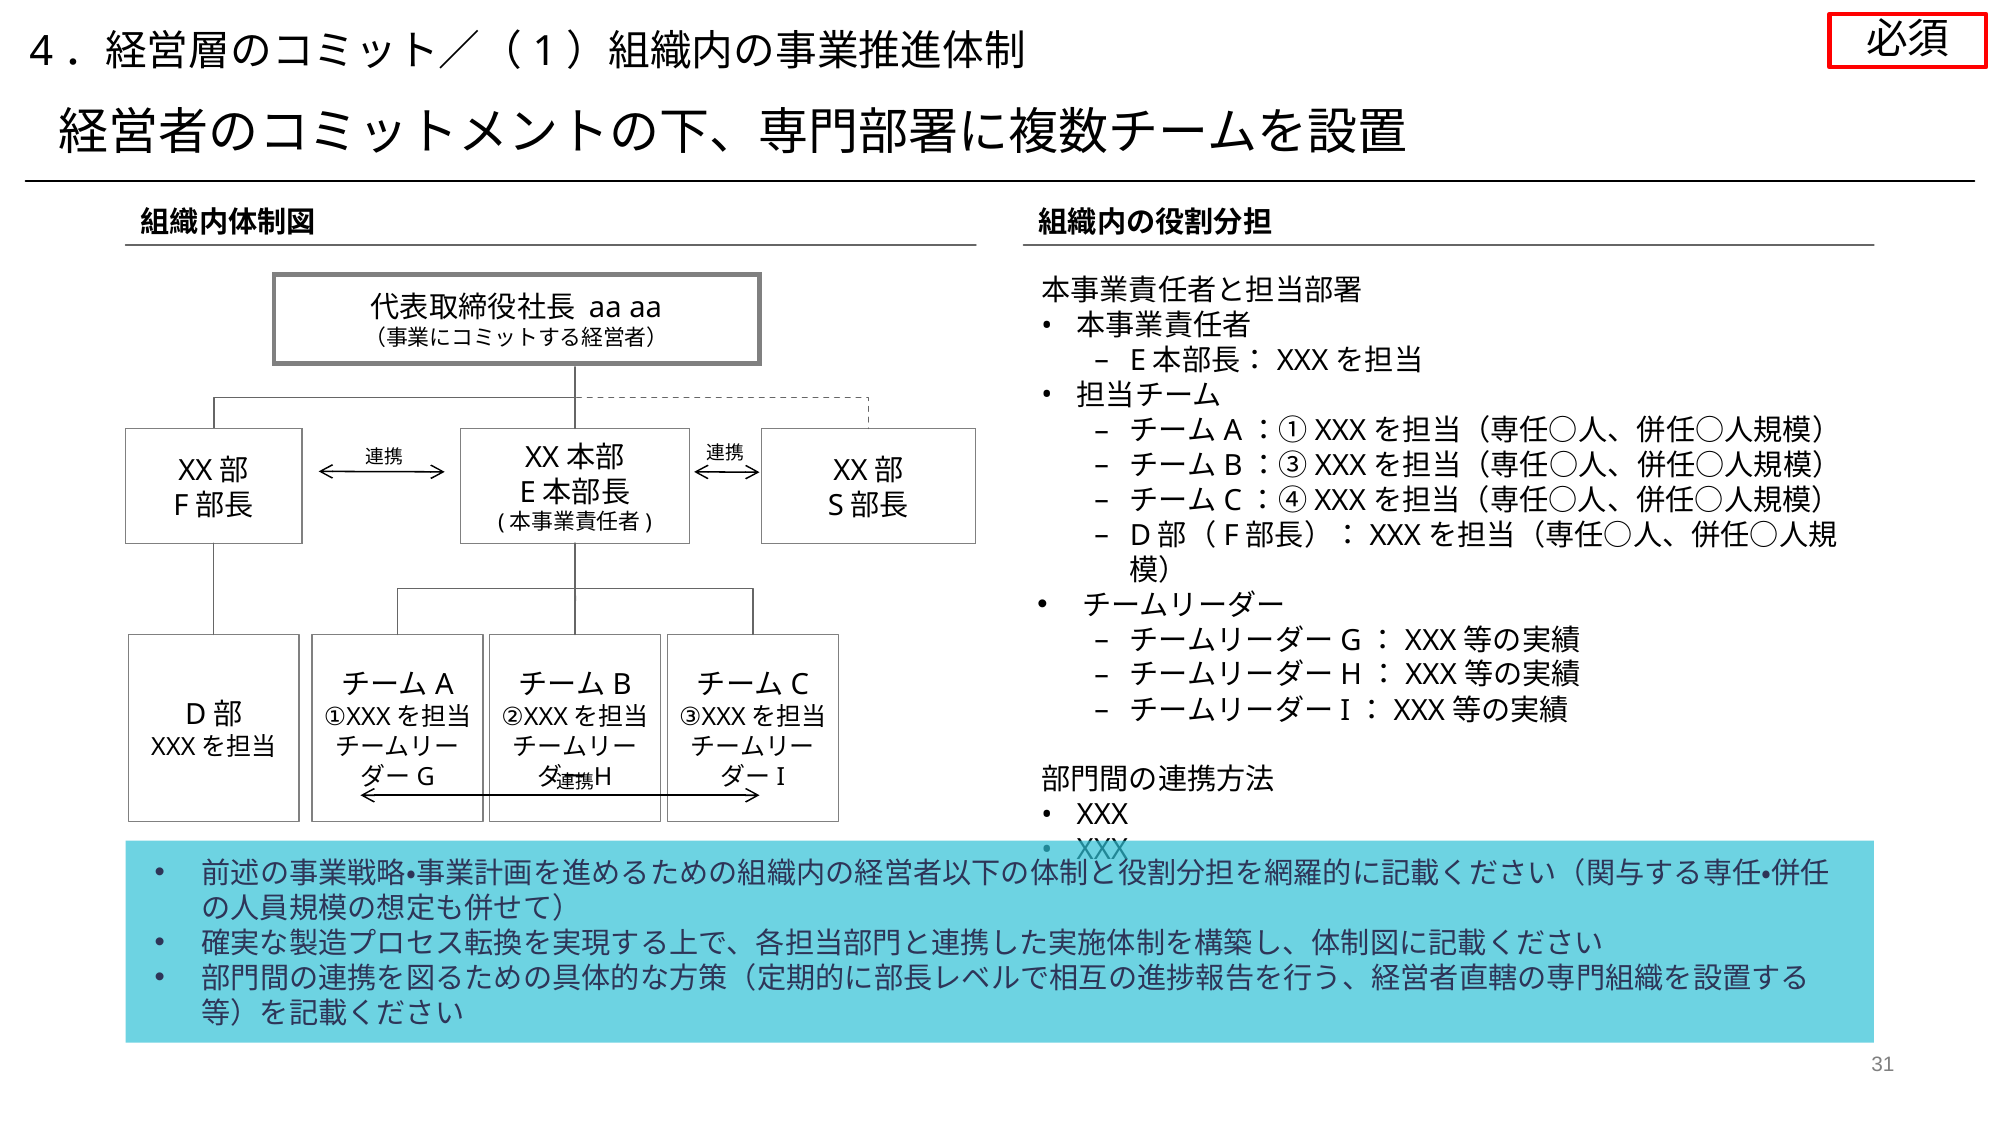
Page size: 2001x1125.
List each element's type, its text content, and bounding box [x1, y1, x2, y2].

text_box 4．経営層のコミット／（1）組織内の事業推進体制 [29, 29, 1823, 75]
text_box 経営者のコミットメントの下、専門部署に複数チームを設置 [59, 106, 1904, 161]
text_box 前述の事業戦略・事業計画を進めるための組織内の経営者以下の体制と役割分担を網羅的に記載ください（関与する専任・併任の人員規模の想定も併せて） 確実な製造プロセス転換を実現する上で、各担当部門と連携した実施体制を構築し、体制図に記載ください 部門間の連携を図るための具体的な方策（定期的に部長レベルで相互の進捗報告を行う、経営者直轄の専門組織を設置する等）を記載ください [125, 840, 1875, 1044]
text_box 必須 [1829, 13, 1986, 68]
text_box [1023, 197, 1875, 246]
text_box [125, 197, 977, 246]
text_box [125, 274, 977, 822]
text_box 本事業責任者と担当部署 本事業責任者 E本部長：XXXを担当 担当チーム チームA：①XXXを担当（専任○人、併任○人規模） チームB：③XXXを担当（専任○人、併任○人規模） チームC：④XXXを担当（専任○人、併任○人規模） D部（F部長）：XXXを担当（専任○人、併任○人規模） チームリーダー チームリーダーG：XXX等の実績 チームリーダーH：XXX等の実績 チームリーダーI：XXX等の実績 部門間の連携方法 XXX XXX [1023, 271, 1874, 840]
